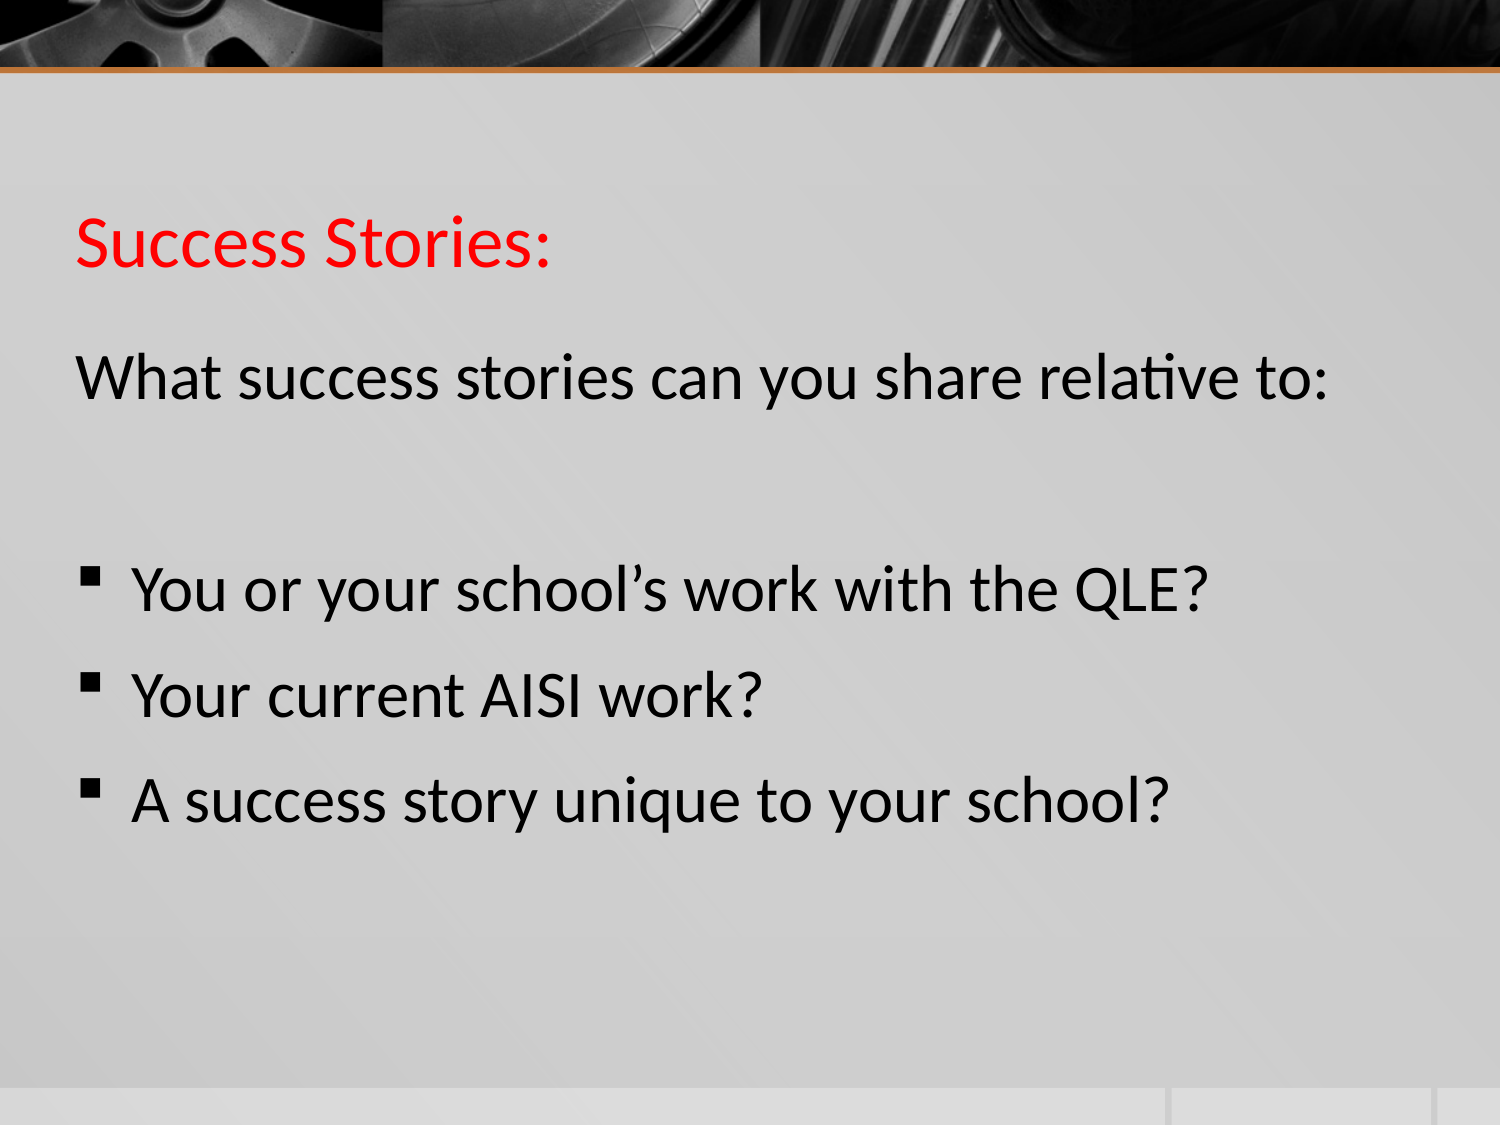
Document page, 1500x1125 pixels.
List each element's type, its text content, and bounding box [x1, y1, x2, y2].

picture [0, 0, 1500, 67]
title Success Stories: [75, 162, 1425, 313]
list What success stories can you share relative to: You or your school’s work with the QLE? Your current AISI work? A success story unique to your school? [75, 324, 1425, 1005]
